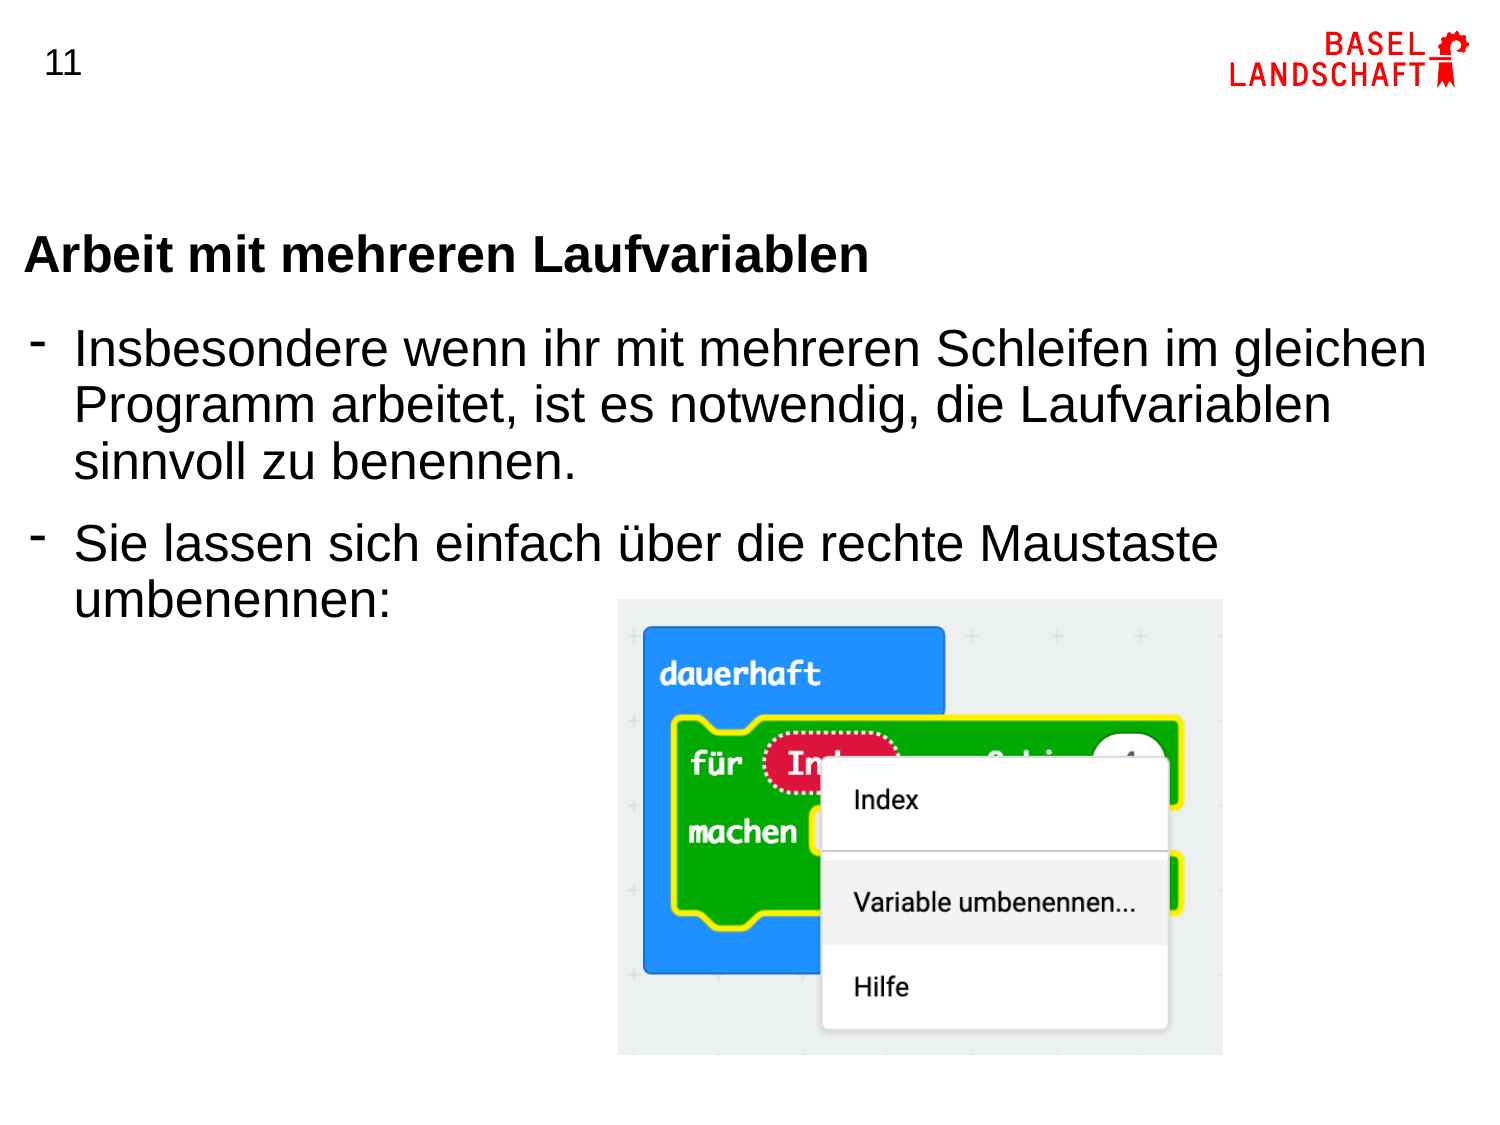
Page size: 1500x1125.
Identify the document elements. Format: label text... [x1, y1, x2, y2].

list Insbesondere wenn ihr mit mehreren Schleifen im gleichen Programm arbeitet, ist es notwendig, die Laufvariablen sinnvoll zu benennen. Sie lassen sich einfach über die rechte Maustaste umbenennen: [29, 321, 1471, 1096]
picture [819, 31, 1469, 174]
title Arbeit mit mehreren Laufvariablen [23, 159, 1465, 281]
slide_number 11 [29, 30, 164, 91]
picture [617, 599, 1223, 1055]
